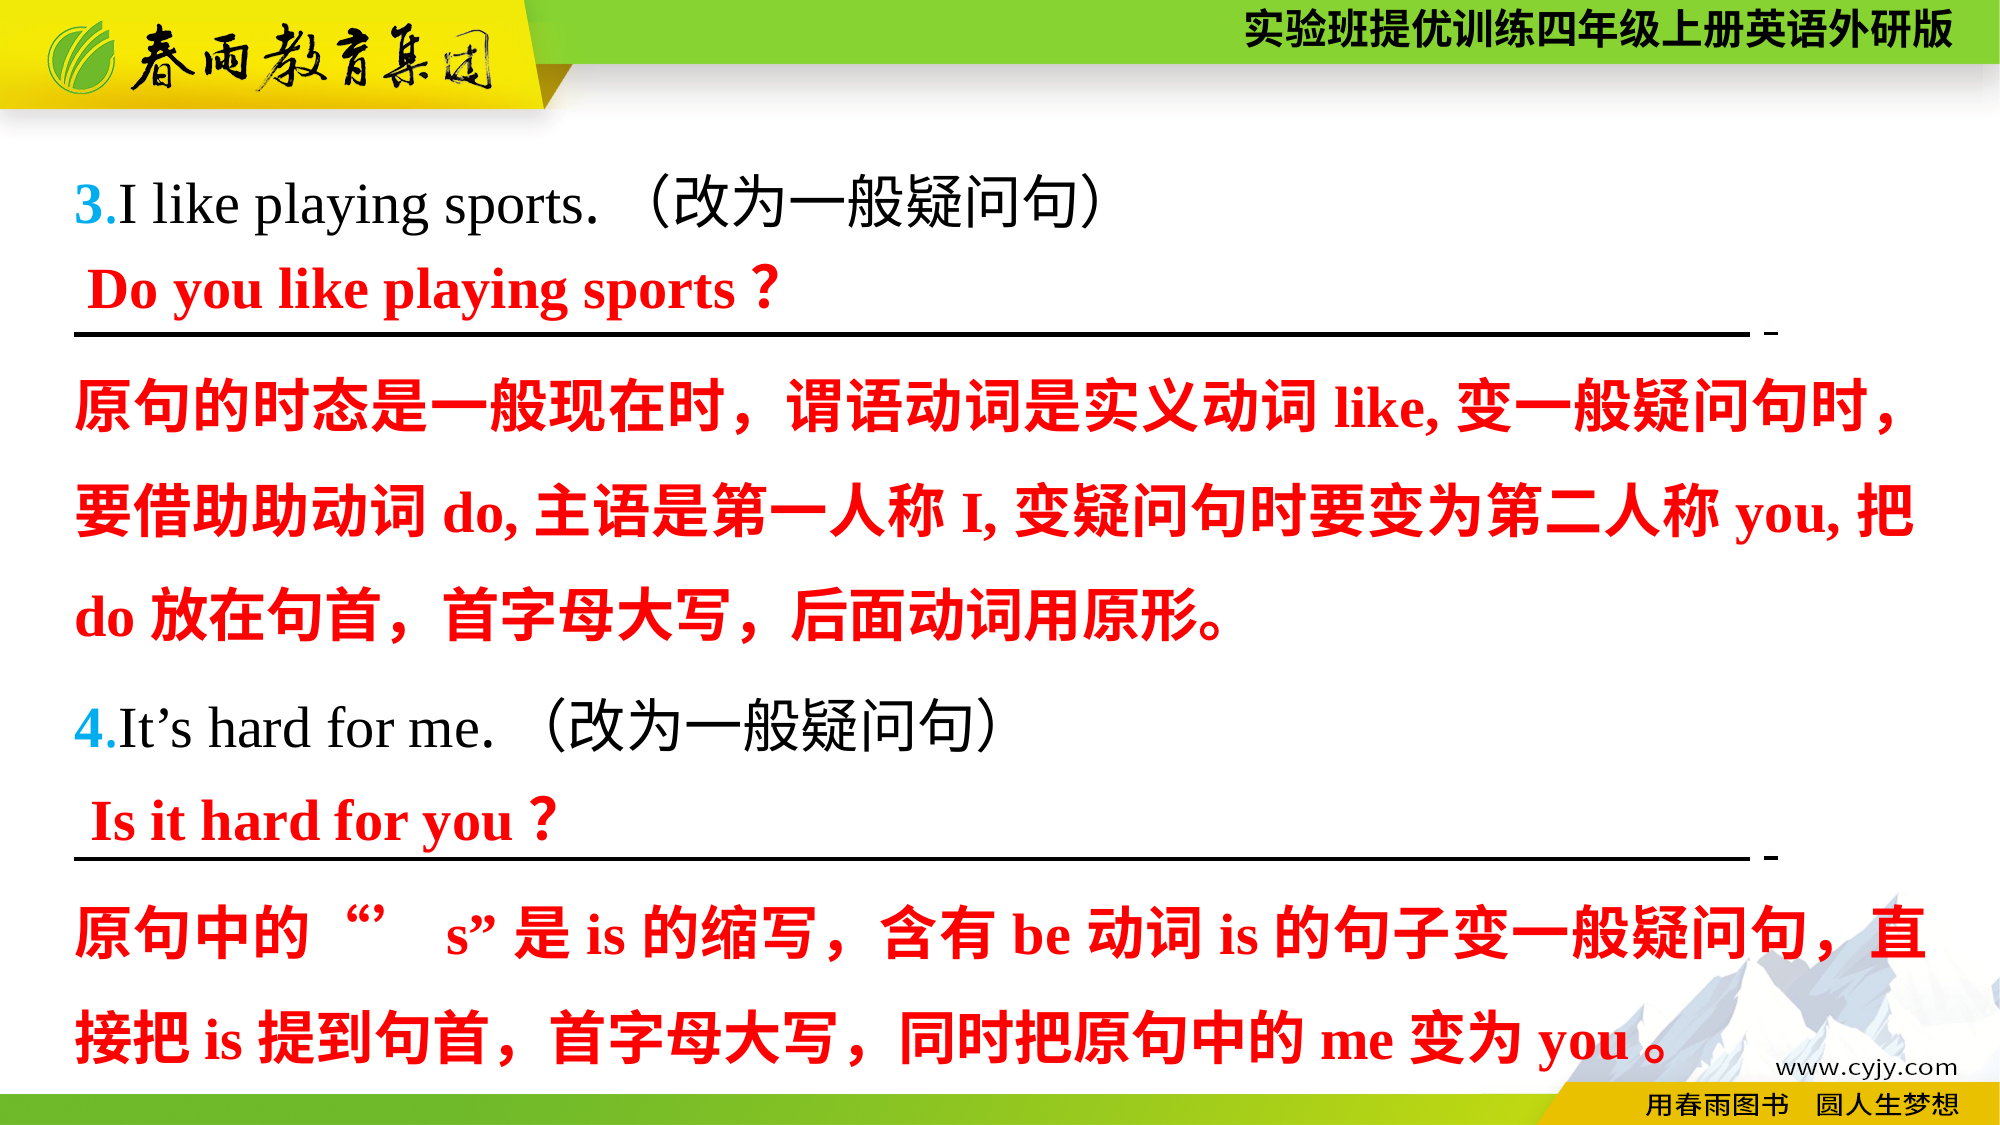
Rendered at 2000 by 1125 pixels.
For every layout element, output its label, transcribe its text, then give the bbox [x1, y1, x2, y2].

text_box Do you like playing sports？ [72, 208, 1957, 329]
list 3.I like playing sports.（改为一般疑问句） . 4.It’s hard for me.（改为一般疑问句） . [59, 122, 1944, 326]
picture [0, 0, 2000, 1125]
text_box 原句中的“’s”是is的缩写，含有be动词is的句子变一般疑问句，直接把is提到句首，首字母大写，同时把原句中的me变为you。 [59, 853, 1944, 1079]
list 3.I like playing sports.（改为一般疑问句） . 4.It’s hard for me.（改为一般疑问句） . [59, 657, 1944, 853]
text_box Is it hard for you？ [75, 739, 1960, 860]
text_box 原句的时态是一般现在时，谓语动词是实义动词like,变一般疑问句时，要借助助动词do,主语是第一人称I,变疑问句时要变为第二人称you,把do放在句首，首字母大写，后面动词用原形。 [59, 326, 1944, 657]
